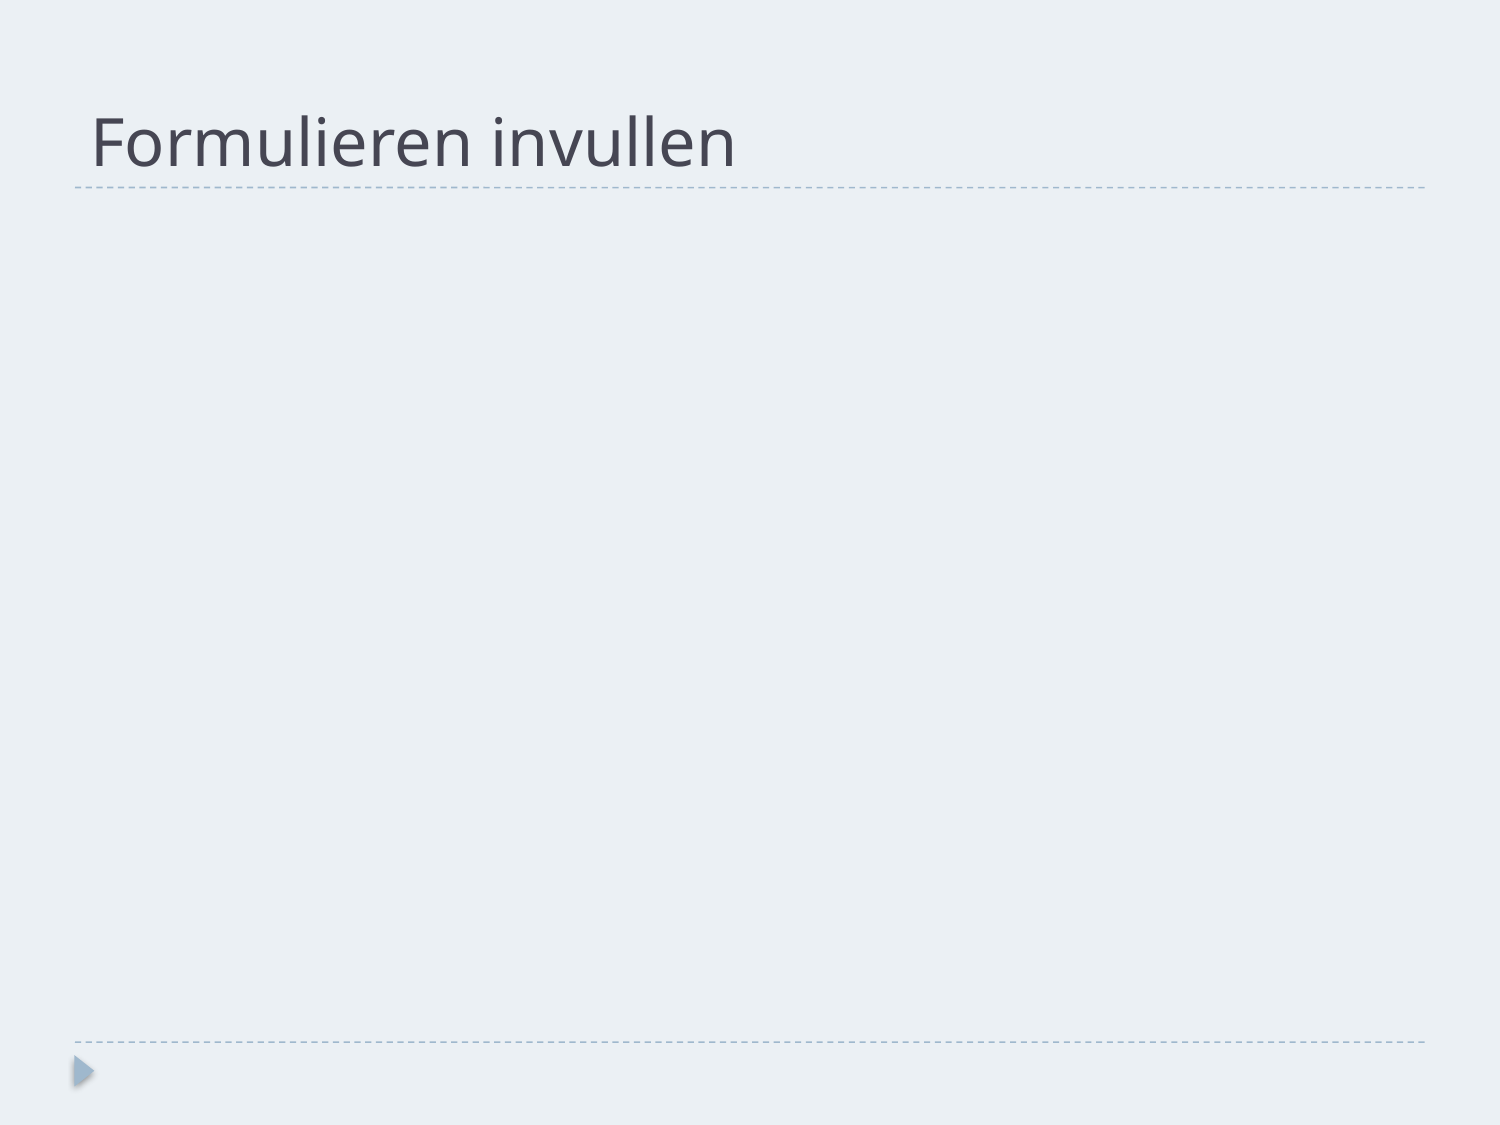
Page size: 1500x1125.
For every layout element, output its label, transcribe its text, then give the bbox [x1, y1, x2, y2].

title Formulieren invullen [74, 24, 1426, 188]
